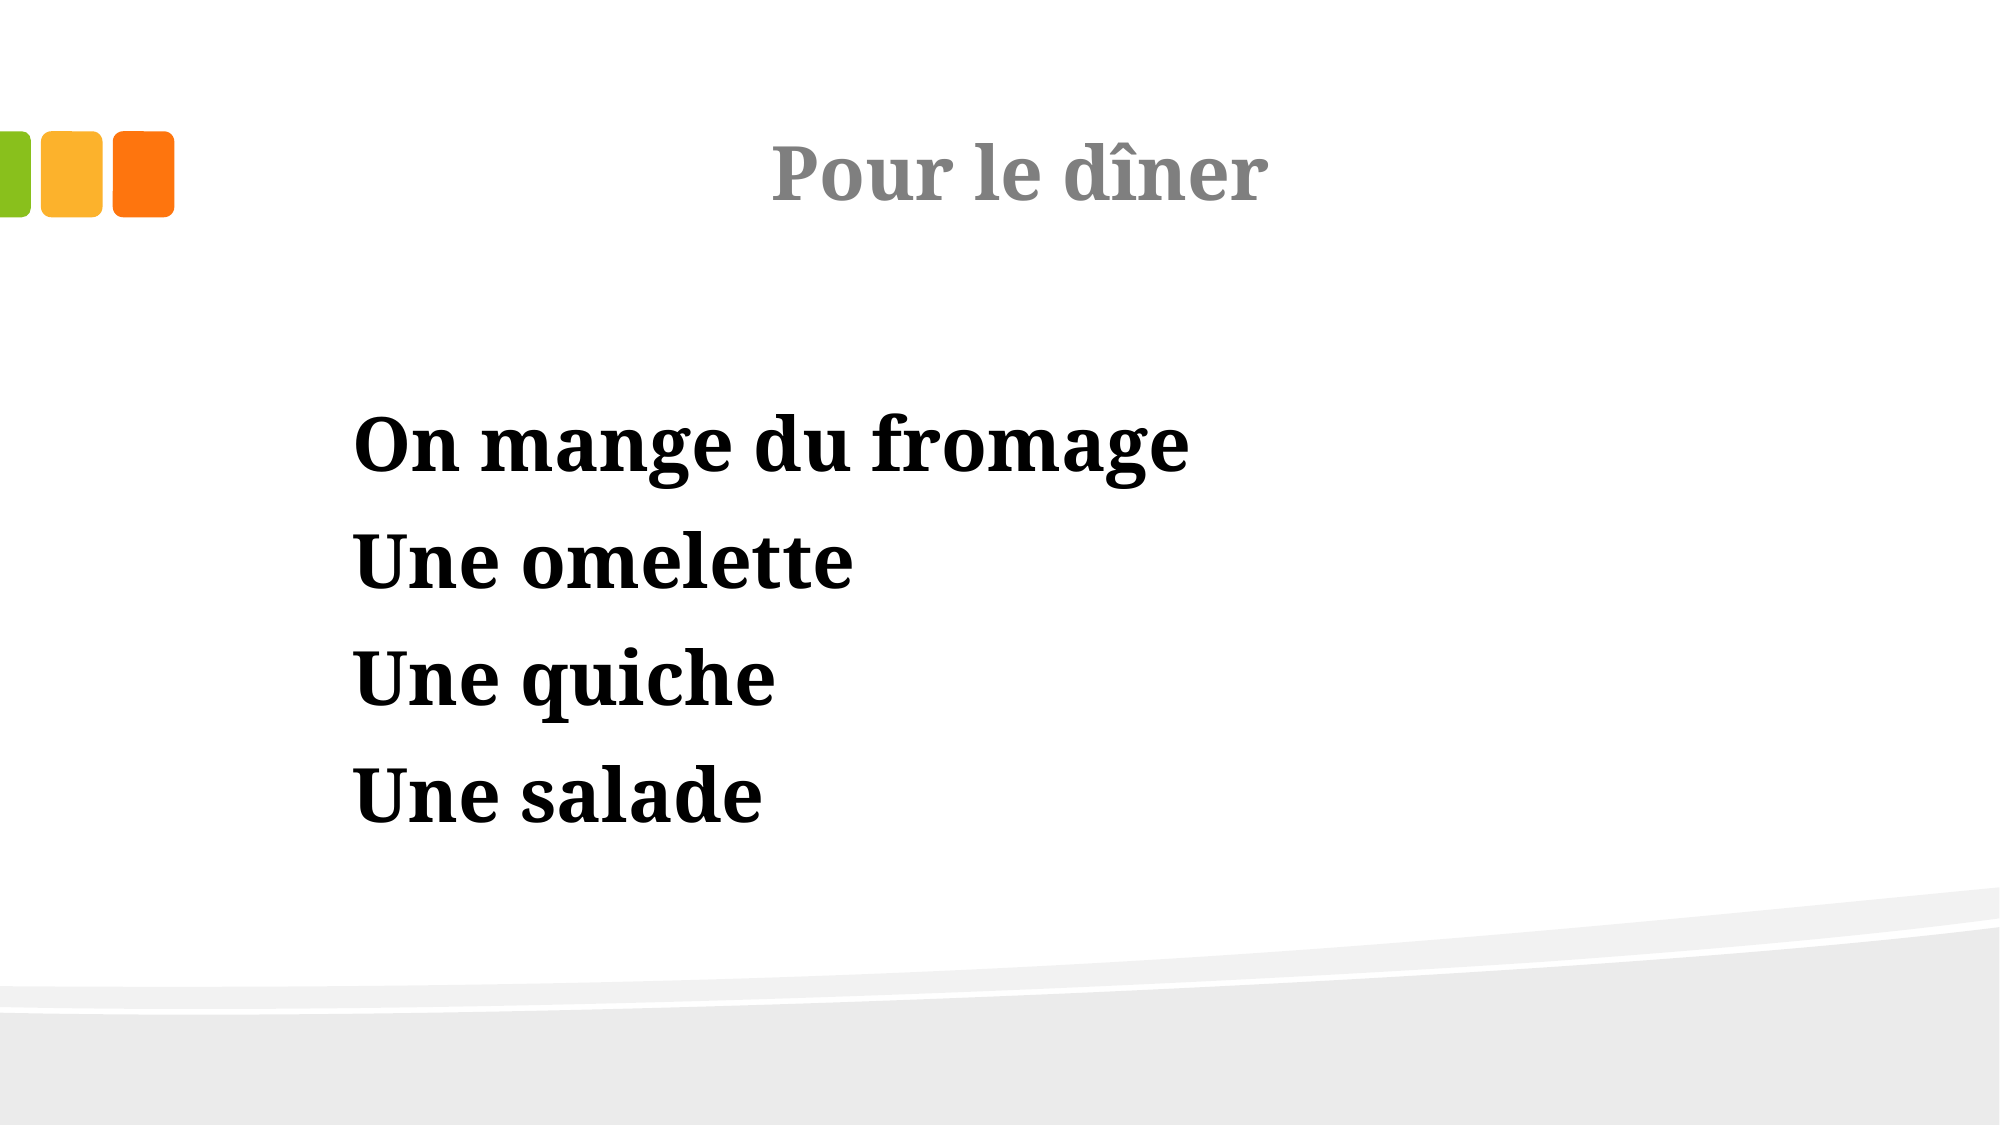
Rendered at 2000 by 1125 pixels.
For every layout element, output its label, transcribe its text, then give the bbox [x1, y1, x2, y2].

text_box On mange du fromage Une omelette Une quiche Une salade [337, 362, 1713, 963]
title Pour le dîner [324, 37, 1718, 225]
